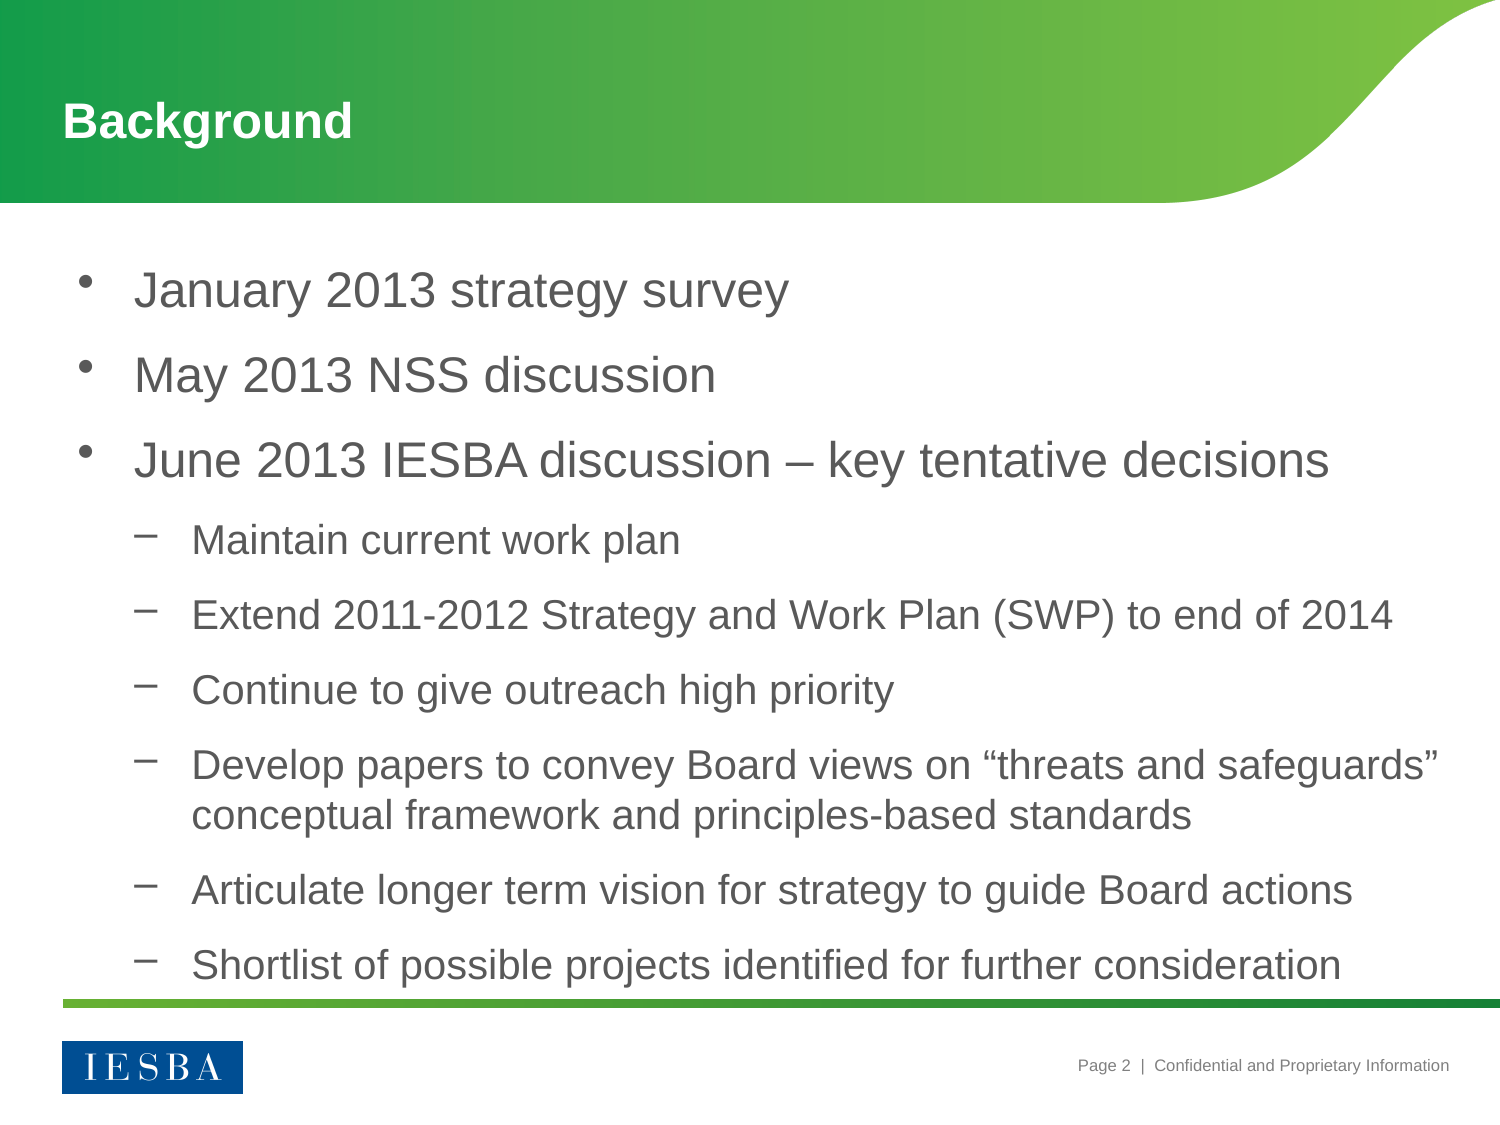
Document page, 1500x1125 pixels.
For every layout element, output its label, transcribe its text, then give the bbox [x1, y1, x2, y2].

title Background [62, 75, 1300, 163]
list January 2013 strategy survey May 2013 NSS discussion June 2013 IESBA discussion – key tentative decisions Maintain current work plan Extend 2011-2012 Strategy and Work Plan (SWP) to end of 2014 Continue to give outreach high priority Develop papers to convey Board views on “threats and safeguards” conceptual framework and principles-based standards Articulate longer term vision for strategy to guide Board actions Shortlist of possible projects identified for further consideration [62, 249, 1488, 1000]
picture [62, 1041, 243, 1094]
picture [0, 0, 1497, 203]
